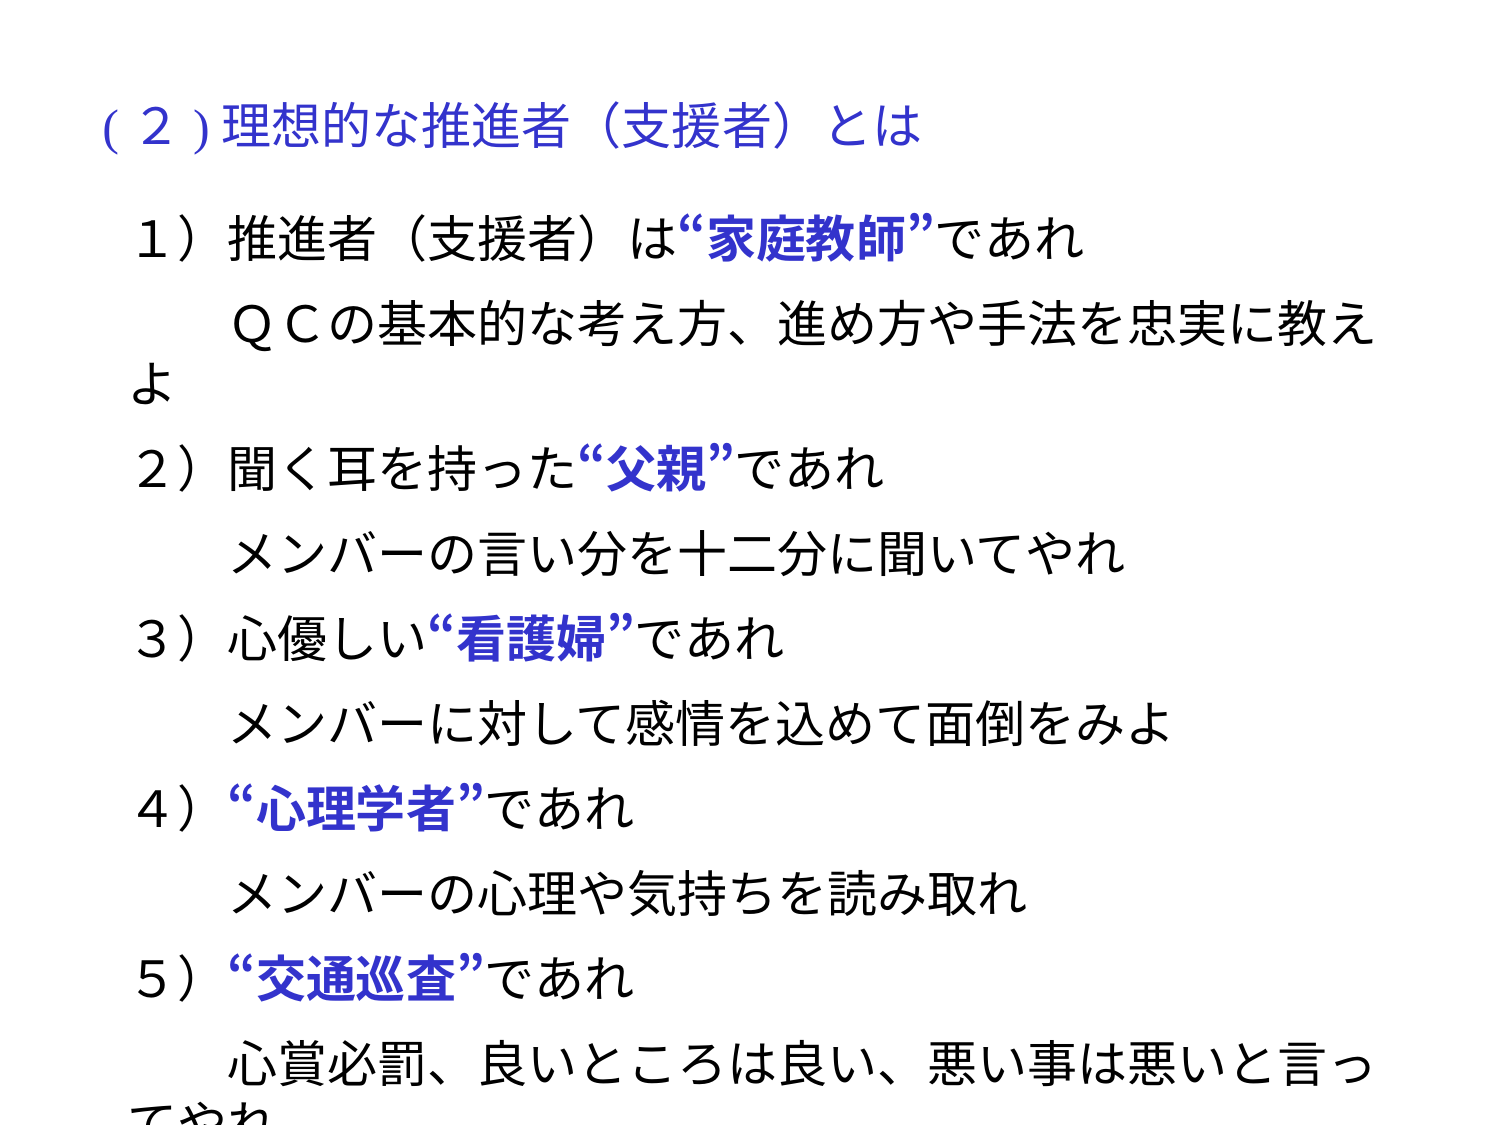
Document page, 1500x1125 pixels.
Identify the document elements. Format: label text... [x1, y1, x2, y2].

text_box １）推進者（支援者）は“家庭教師”であれ ＱＣの基本的な考え方、進め方や手法を忠実に教えよ ２）聞く耳を持った“父親”であれ メンバーの言い分を十二分に聞いてやれ ３）心優しい“看護婦”であれ メンバーに対して感情を込めて面倒をみよ ４）“心理学者”であれ メンバーの心理や気持ちを読み取れ ５）“交通巡査”であれ 心賞必罰、良いところは良い、悪い事は悪いと言ってやれ [112, 200, 1413, 1125]
text_box (２)理想的な推進者（支援者）とは [87, 87, 1250, 163]
